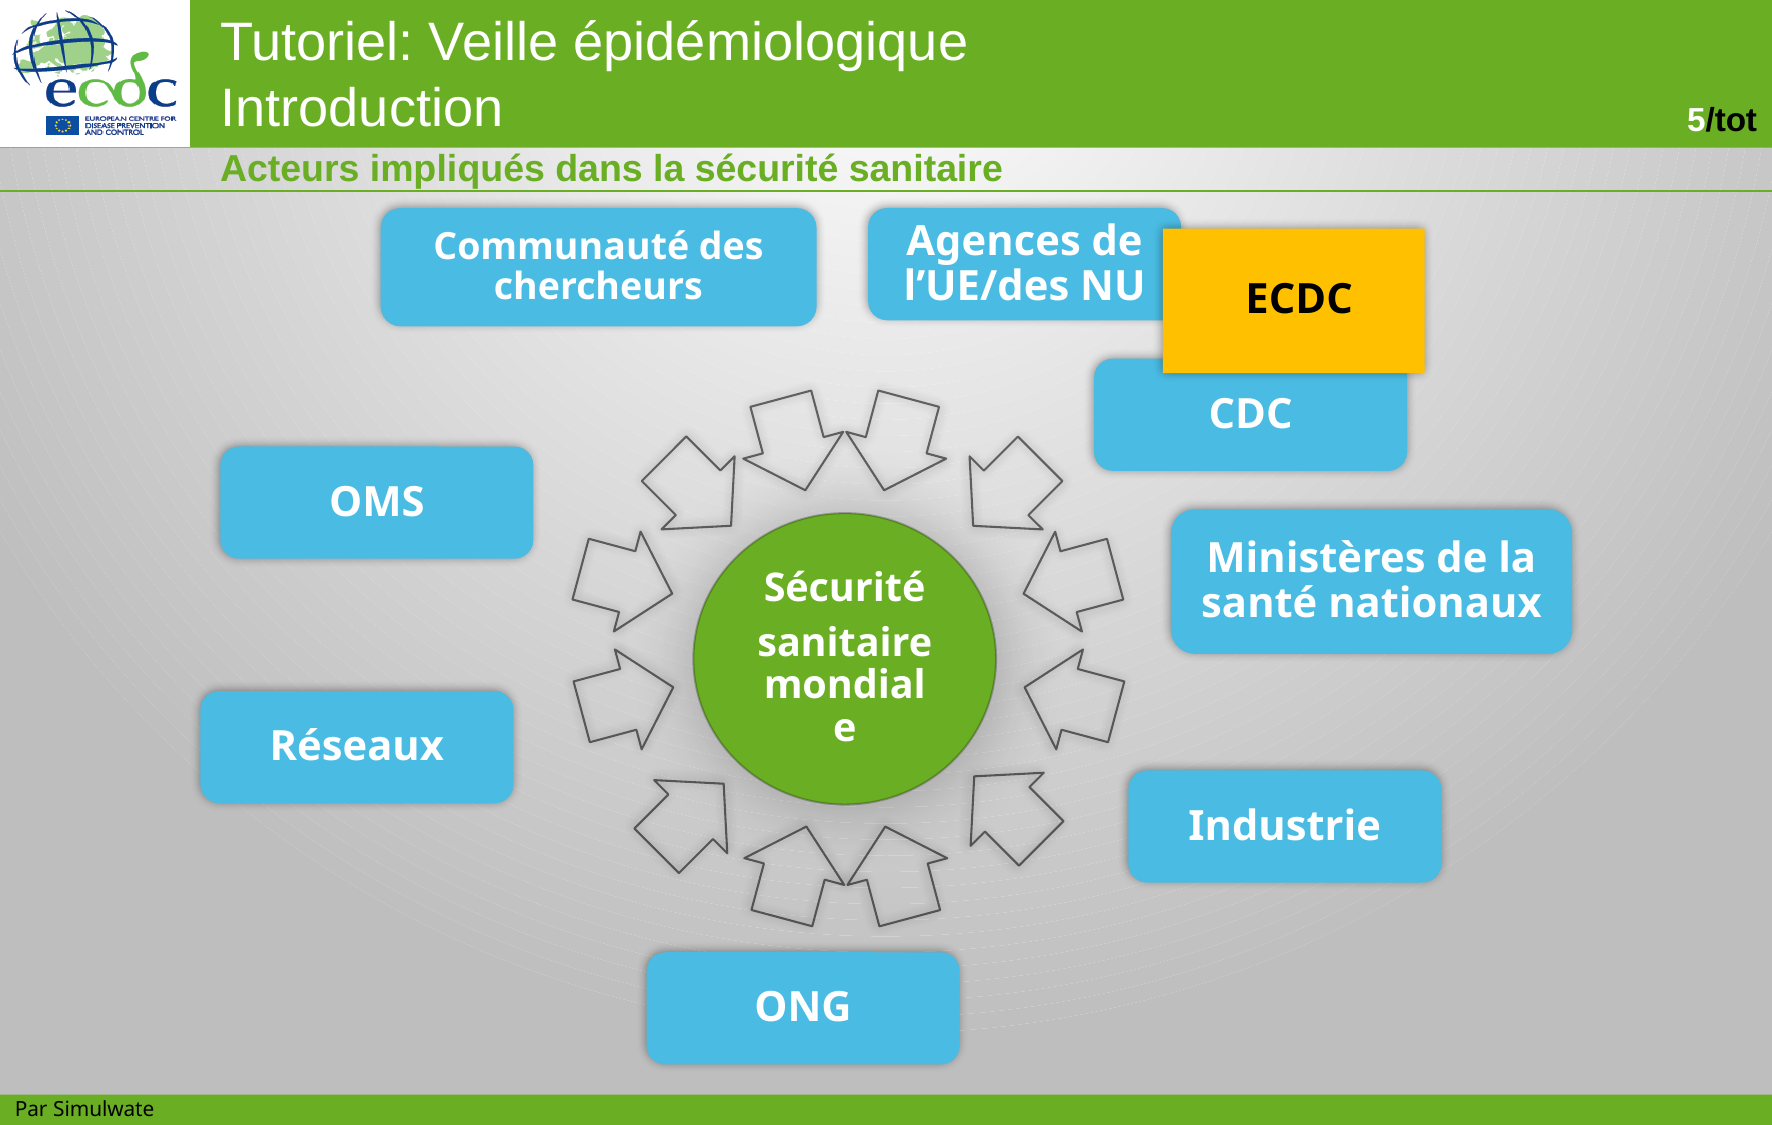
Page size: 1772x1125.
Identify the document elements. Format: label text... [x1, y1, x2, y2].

text_box Ministères de la santé nationaux [1170, 509, 1573, 654]
text_box [573, 649, 674, 750]
text_box Acteurs impliqués dans la sécurité sanitaire [205, 141, 1406, 198]
text_box Communauté des chercheurs [380, 208, 817, 327]
text_box ECDC [1162, 228, 1425, 374]
text_box [1023, 531, 1124, 632]
text_box Agences de l’UE/des NU [868, 207, 1181, 321]
text_box [744, 826, 845, 927]
text_box [634, 780, 728, 874]
text_box Industrie [1128, 770, 1442, 883]
text_box [969, 436, 1063, 530]
text_box Sécurité sanitaire mondiale [693, 513, 997, 805]
text_box [847, 826, 948, 927]
text_box ONG [646, 952, 960, 1065]
text_box [572, 531, 673, 632]
picture [0, 0, 190, 147]
text_box [743, 390, 844, 491]
text_box [849, 390, 947, 491]
text_box [970, 772, 1064, 866]
text_box [641, 436, 735, 530]
text_box OMS [220, 446, 534, 559]
text_box Réseaux [200, 691, 514, 804]
text_box CDC [1094, 358, 1408, 471]
text_box [1031, 649, 1125, 750]
